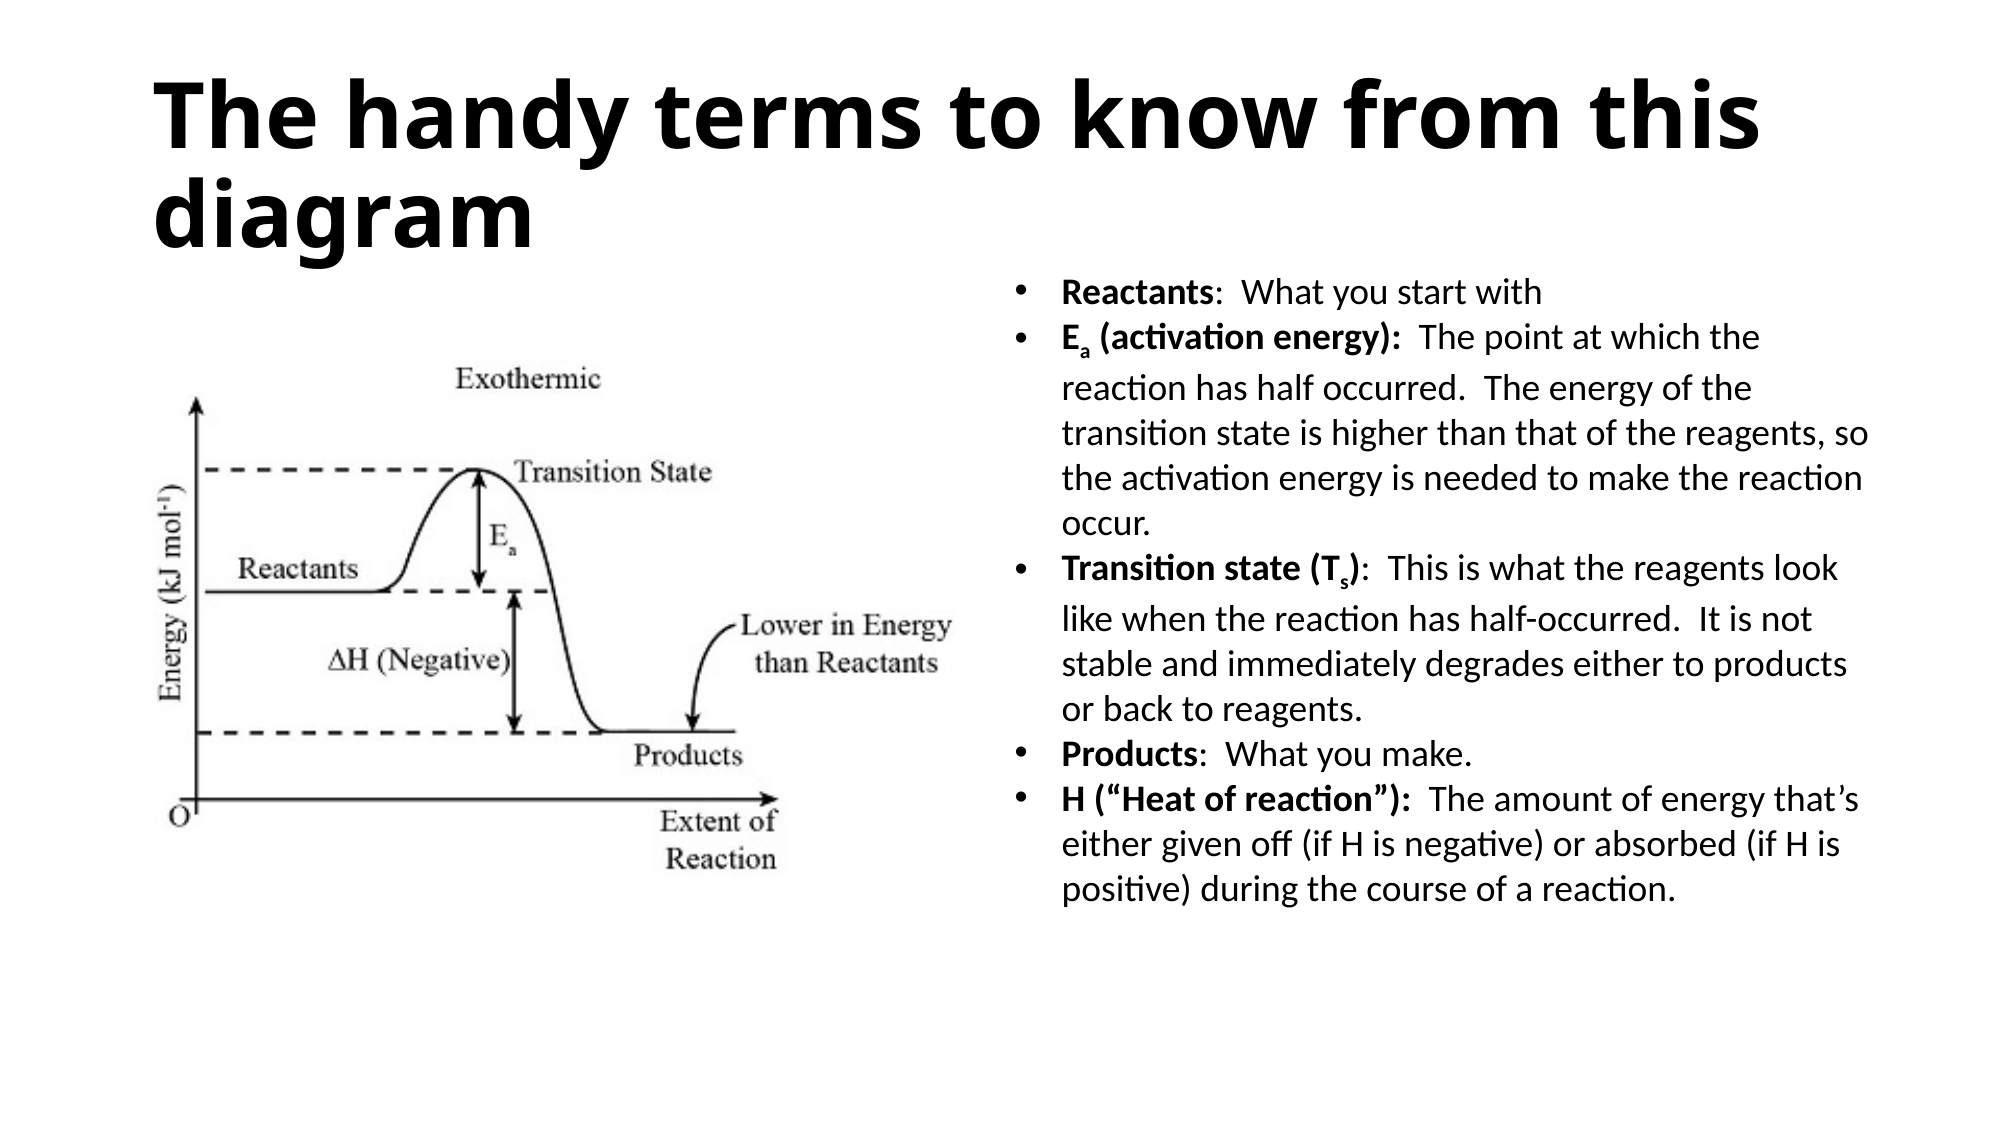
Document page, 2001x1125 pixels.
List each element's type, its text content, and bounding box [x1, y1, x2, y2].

title The handy terms to know from this diagram [137, 59, 1863, 278]
picture [137, 343, 971, 884]
